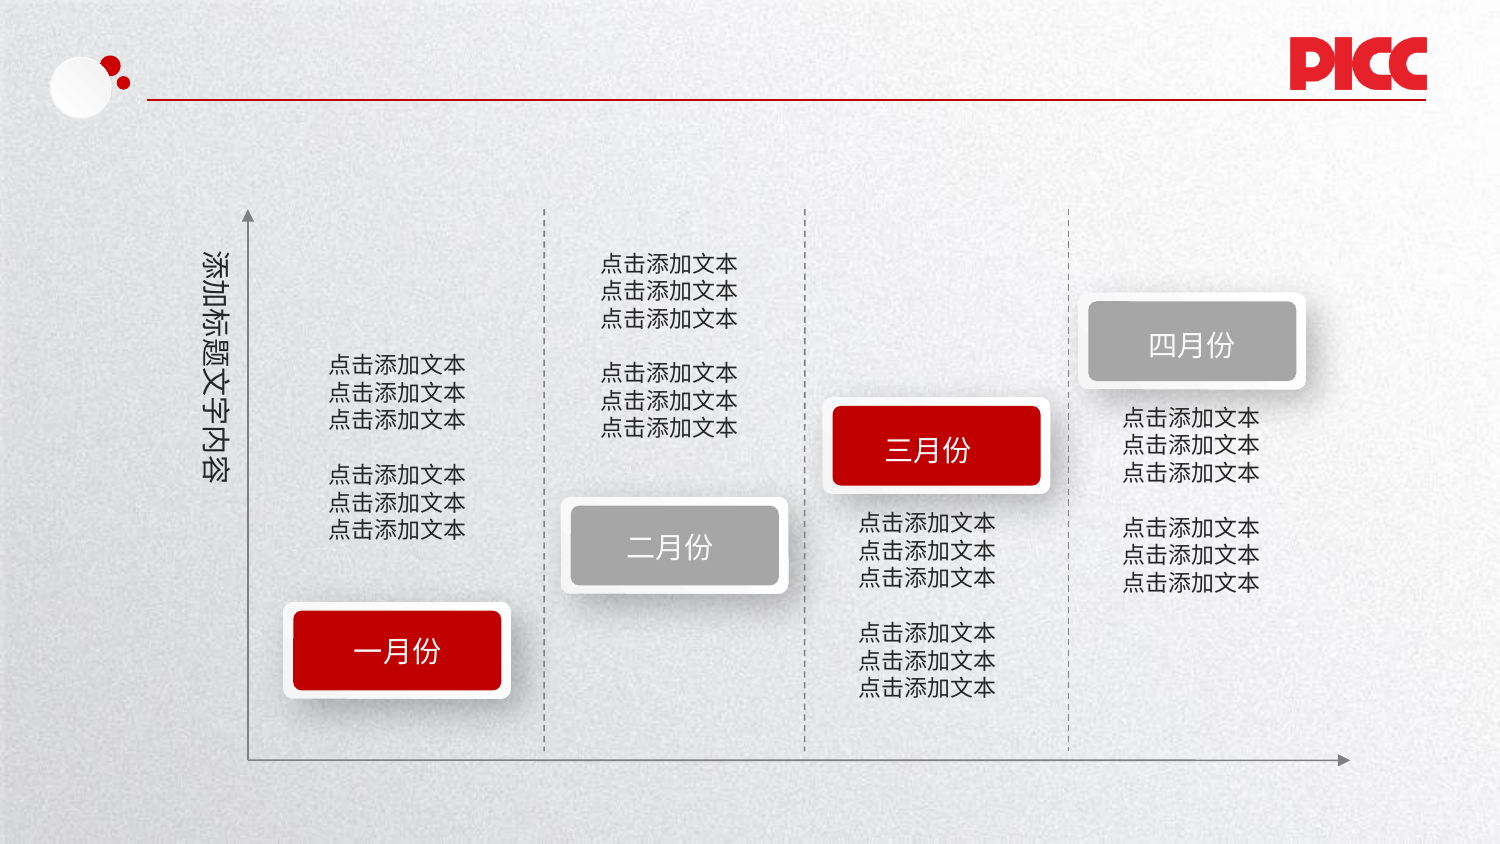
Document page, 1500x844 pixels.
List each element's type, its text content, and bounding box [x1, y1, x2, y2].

text_box 点击添加文本 点击添加文本 点击添加文本 点击添加文本 点击添加文本 点击添加文本 [300, 343, 494, 551]
text_box 添加标题文字内容 [183, 242, 243, 549]
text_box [560, 496, 789, 594]
text_box 点击添加文本 点击添加文本 点击添加文本 点击添加文本 点击添加文本 点击添加文本 [831, 502, 1025, 709]
text_box 点击添加文本 点击添加文本 点击添加文本 点击添加文本 点击添加文本 点击添加文本 [573, 241, 767, 449]
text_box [282, 601, 512, 699]
picture [0, 0, 1500, 844]
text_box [822, 396, 1051, 495]
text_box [1077, 292, 1307, 390]
text_box 点击添加文本 点击添加文本 点击添加文本 点击添加文本 点击添加文本 点击添加文本 [1095, 398, 1289, 604]
